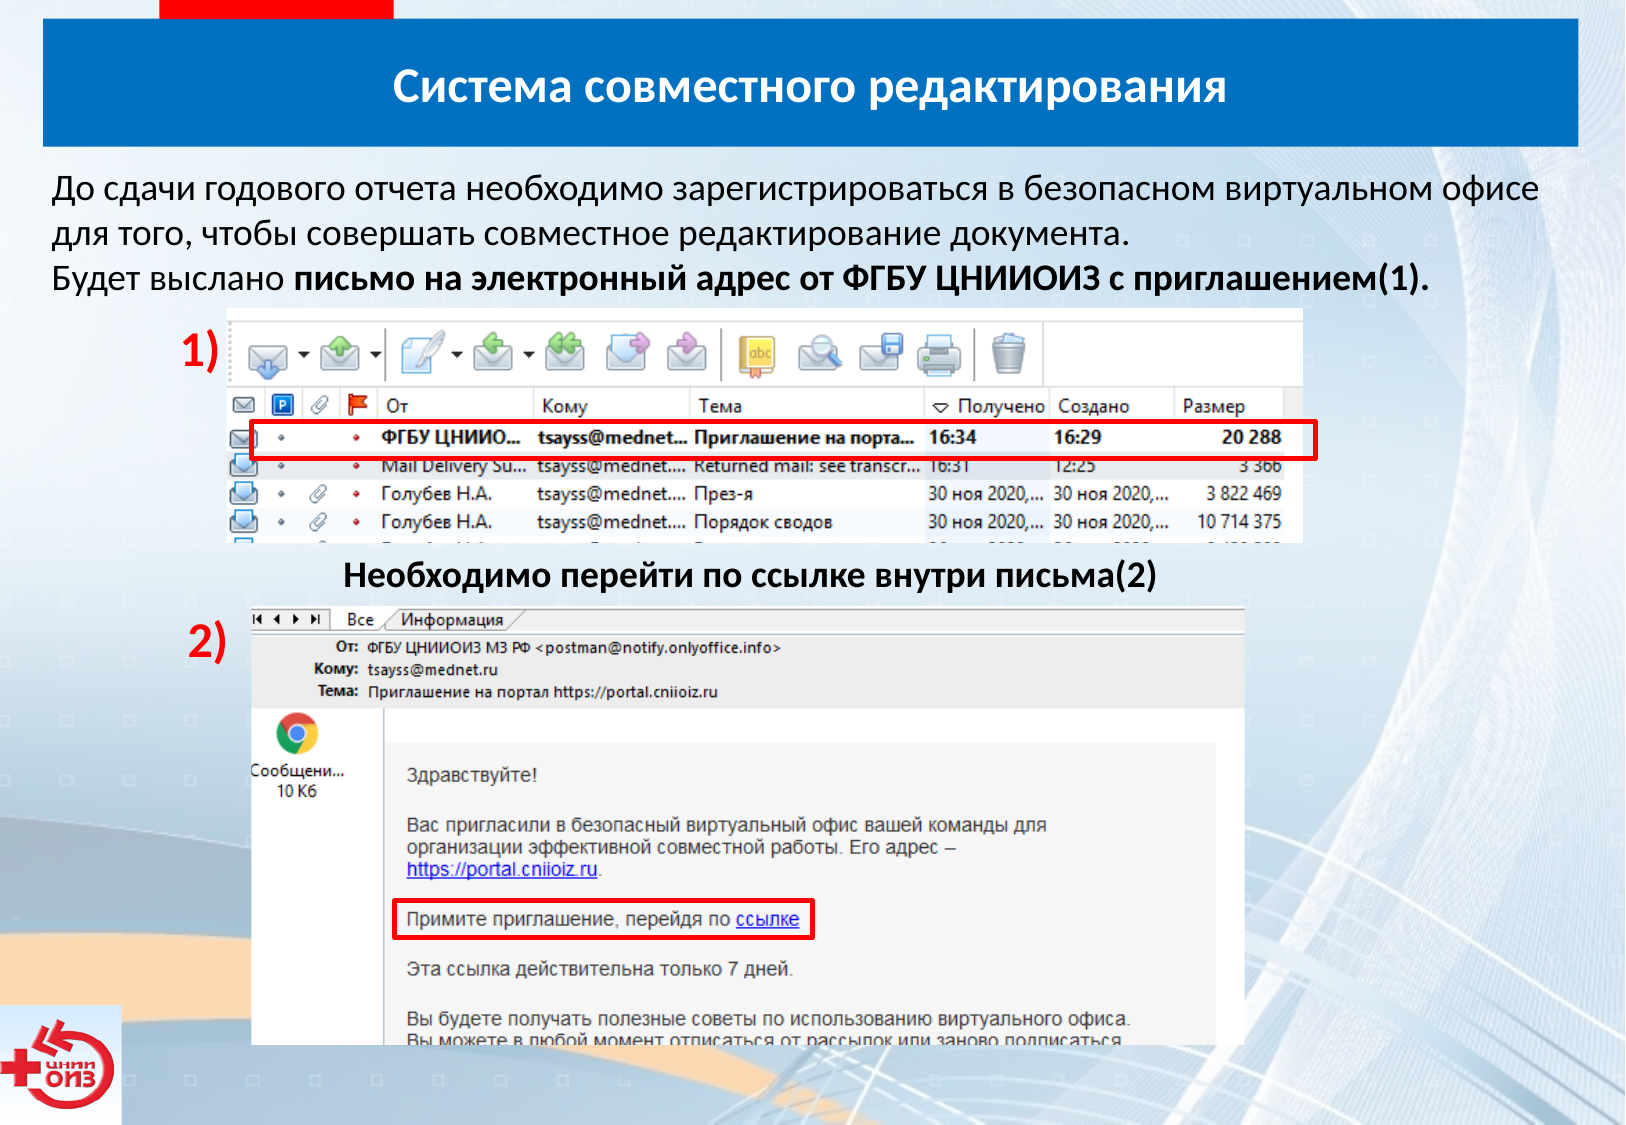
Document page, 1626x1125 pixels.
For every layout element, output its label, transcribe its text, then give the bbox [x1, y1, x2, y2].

text_box 2) [172, 600, 244, 675]
text_box [1308, 419, 1318, 461]
picture [226, 308, 1304, 543]
text_box 1) [164, 308, 225, 384]
text_box Необходимо перейти по ссылке внутри письма(2) [208, 542, 1302, 603]
picture [250, 605, 1245, 1045]
title Система совместного редактирования [41, 17, 1580, 149]
text_box [157, 0, 396, 21]
text_box До сдачи годового отчета необходимо зарегистрироваться в безопасном виртуальном офисе для того, чтобы совершать совместное редактирование документа. Будет выслано письмо на электронный адрес от ФГБУ ЦНИИОИЗ с приглашением(1). [36, 155, 1586, 306]
picture [0, 1005, 122, 1125]
